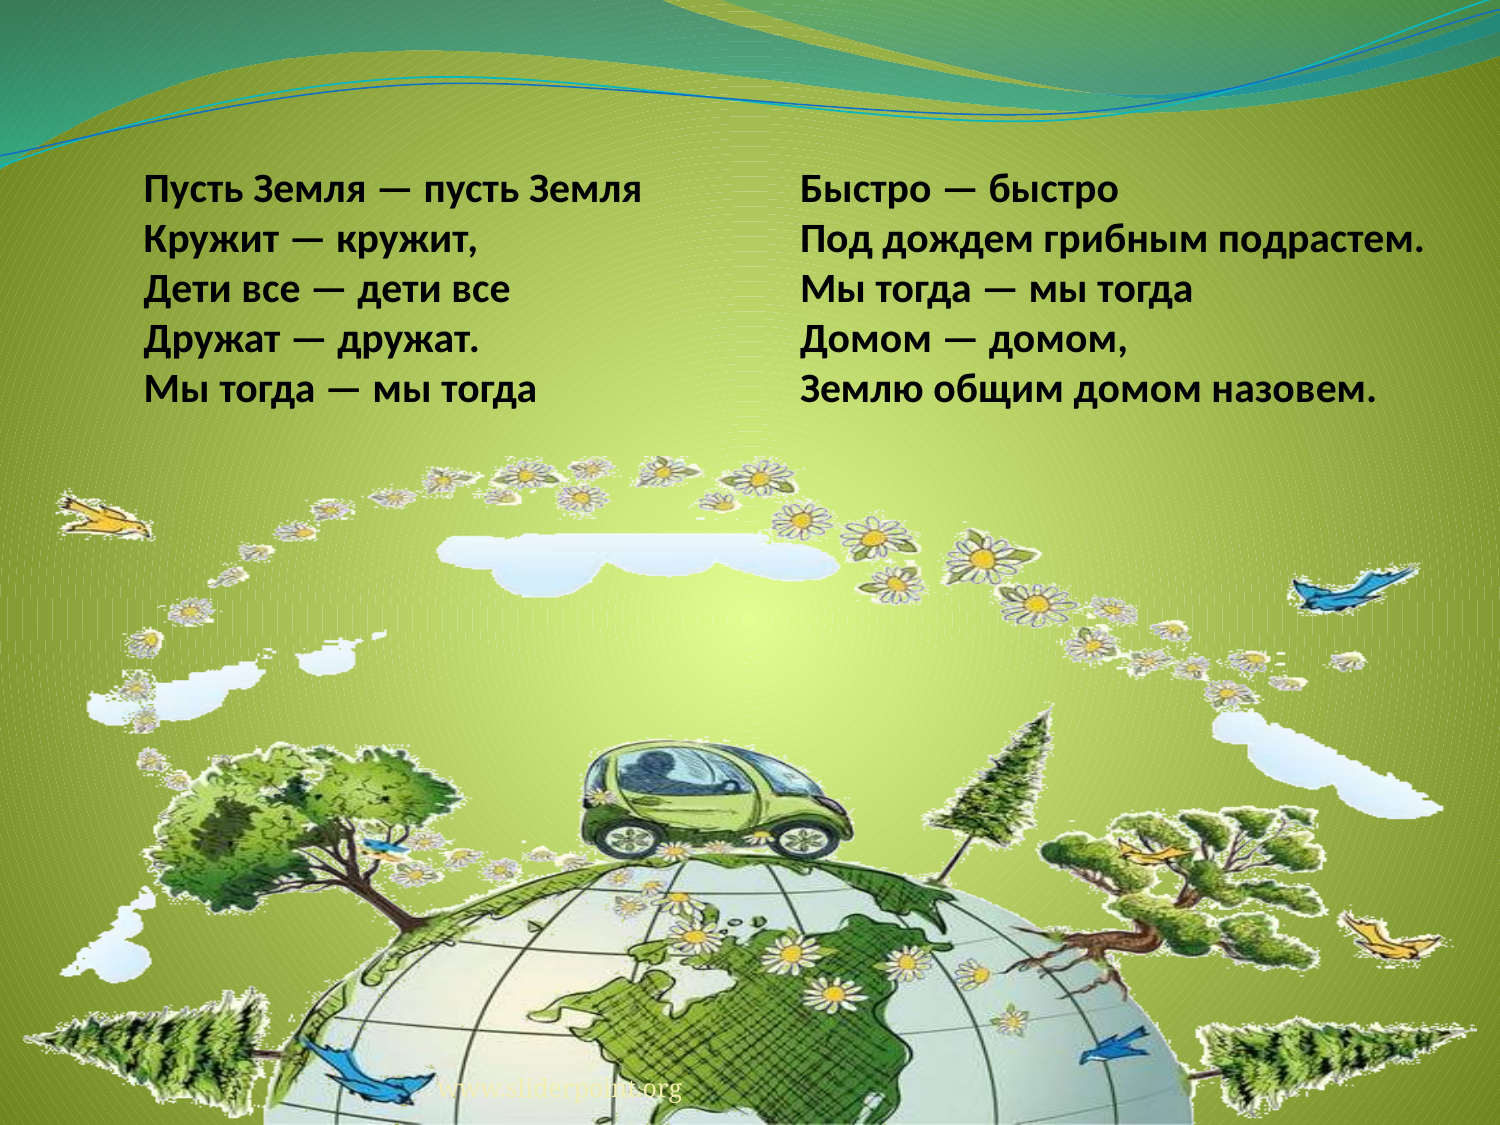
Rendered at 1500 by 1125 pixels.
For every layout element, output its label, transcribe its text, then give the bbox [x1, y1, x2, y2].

text_box Пусть Земля — пусть Земля Кружит — кружит, Дети все — дети все Дружат — дружат. Мы тогда — мы тогда [128, 153, 785, 419]
picture [23, 456, 1477, 1125]
text_box Быстро — быстро Под дождем грибным подрастем. Мы тогда — мы тогда Домом — домом, Землю общим домом назовем. [785, 153, 1500, 419]
